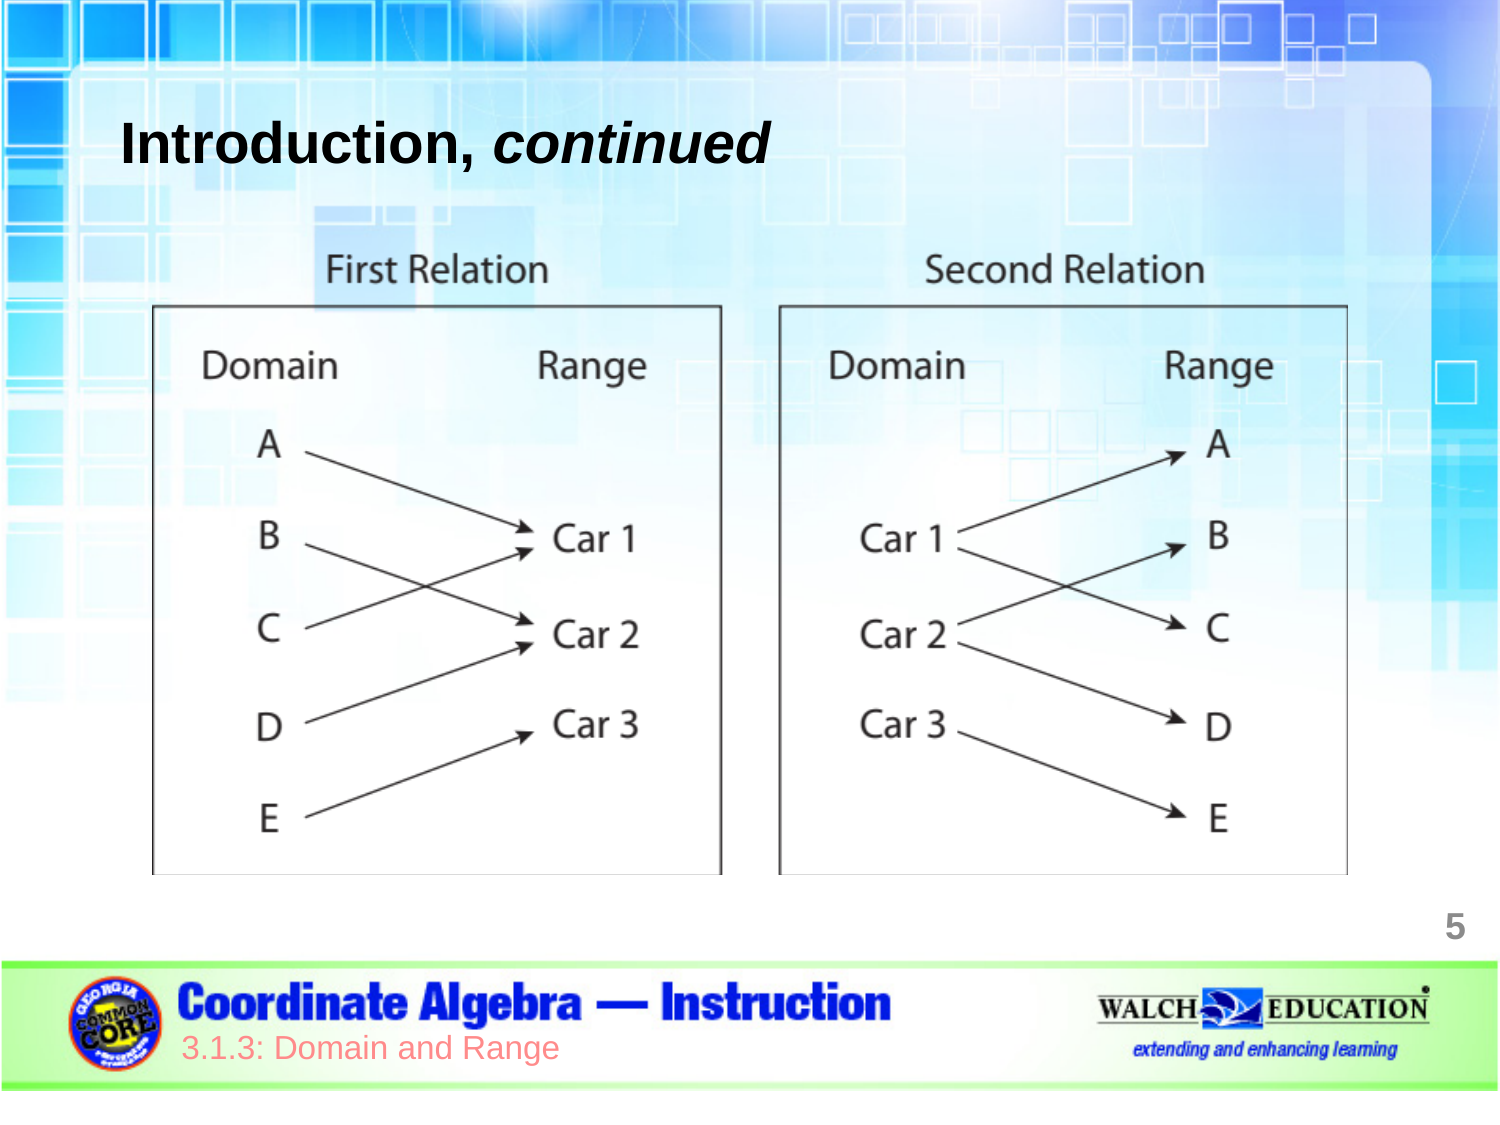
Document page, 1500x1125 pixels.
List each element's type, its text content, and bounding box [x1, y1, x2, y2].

picture [1, 0, 1500, 1091]
subtitle Introduction, continued [105, 97, 1389, 918]
slide_number 5 [1361, 901, 1481, 949]
footer 3.1.3: Domain and Range [166, 1024, 1080, 1069]
